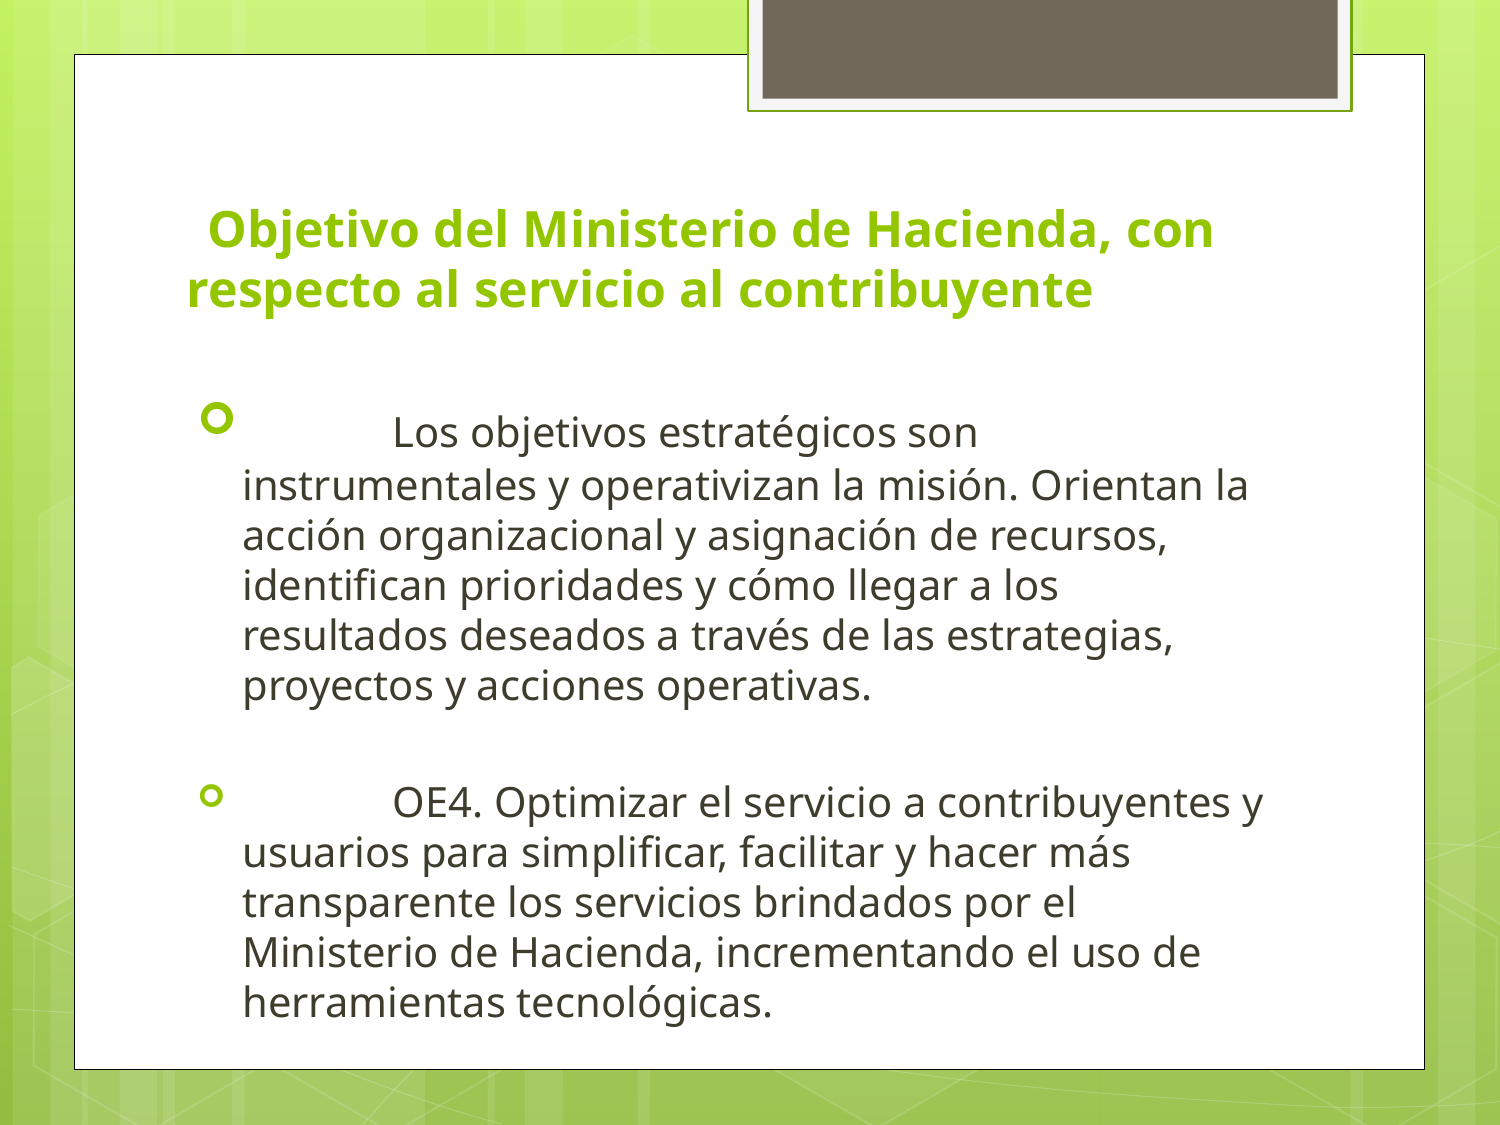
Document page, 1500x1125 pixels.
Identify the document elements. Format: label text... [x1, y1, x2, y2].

title Objetivo del Ministerio de Hacienda, con respecto al servicio al contribuyente [135, 137, 1289, 325]
list Los objetivos estratégicos son instrumentales y operativizan la misión. Orientan la acción organizacional y asignación de recursos, identifican prioridades y cómo llegar a los resultados deseados a través de las estrategias, proyectos y acciones operativas. OE4. Optimizar el servicio a contribuyentes y usuarios para simplificar, facilitar y hacer más transparente los servicios brindados por el Ministerio de Hacienda, incrementando el uso de herramientas tecnológicas. [171, 381, 1283, 957]
